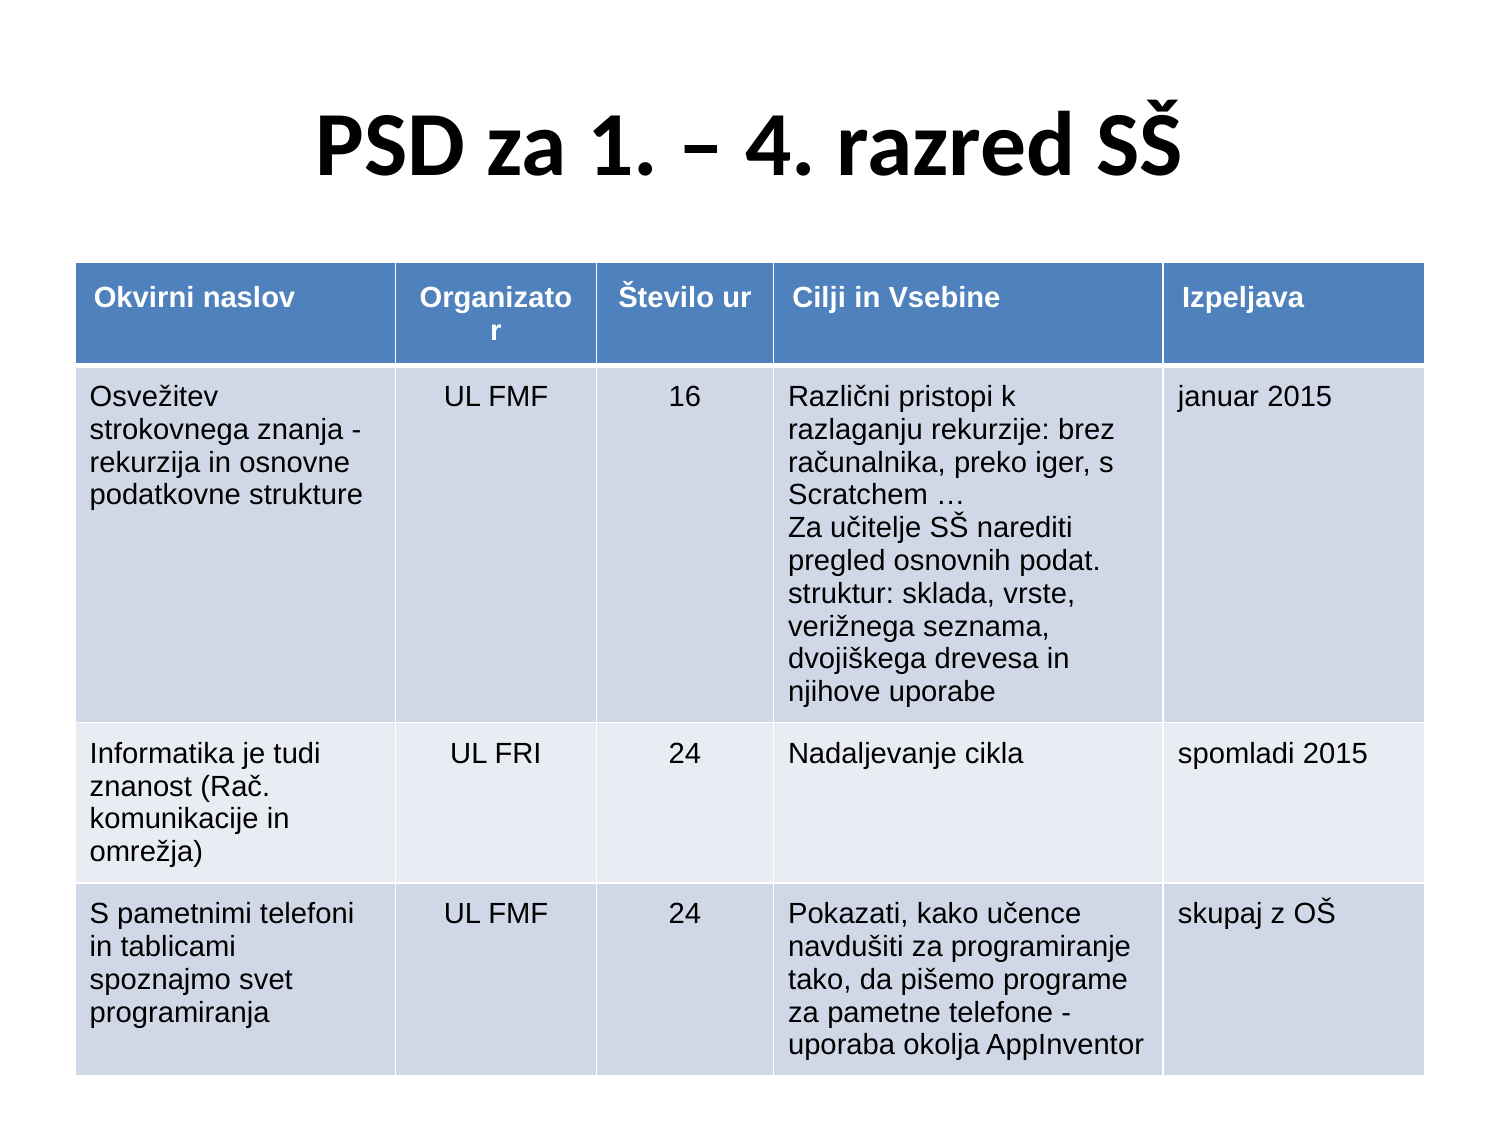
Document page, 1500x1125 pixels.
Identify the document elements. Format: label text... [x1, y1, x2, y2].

table_header Cilji in Vsebine [774, 263, 1162, 363]
table_cell 24 [597, 723, 773, 882]
table_cell UL FRI [396, 723, 596, 882]
table_cell Nadaljevanje cikla [774, 723, 1162, 882]
table_cell skupaj z OŠ [1164, 884, 1424, 1075]
table_header Izpeljava [1164, 263, 1424, 363]
table_cell 24 [597, 884, 773, 1075]
table_cell Pokazati, kako učence navdušiti za programiranje tako, da pišemo programe za pametne telefone - uporaba okolja AppInventor [774, 884, 1162, 1075]
table_cell spomladi 2015 [1164, 723, 1424, 882]
table_cell januar 2015 [1164, 368, 1424, 722]
table_cell S pametnimi telefoni in tablicami spoznajmo svet programiranja [76, 884, 395, 1075]
table_cell Informatika je tudi znanost (Rač. komunikacije in omrežja) [76, 723, 395, 882]
table_cell UL FMF [396, 884, 596, 1075]
table_cell UL FMF [396, 368, 596, 722]
table_header Okvirni naslov [76, 263, 395, 363]
table_cell Osvežitev strokovnega znanja - rekurzija in osnovne podatkovne strukture [76, 368, 395, 722]
table_cell 16 [597, 368, 773, 722]
title PSD za 1. – 4. razred SŠ [75, 45, 1425, 233]
table_header Število ur [597, 263, 773, 363]
table_cell Različni pristopi k razlaganju rekurzije: brez računalnika, preko iger, s Scratchem … Za učitelje SŠ narediti pregled osnovnih podat. struktur: sklada, vrste, verižnega seznama, dvojiškega drevesa in njihove uporabe [774, 368, 1162, 722]
table_header Organizator [396, 263, 596, 363]
